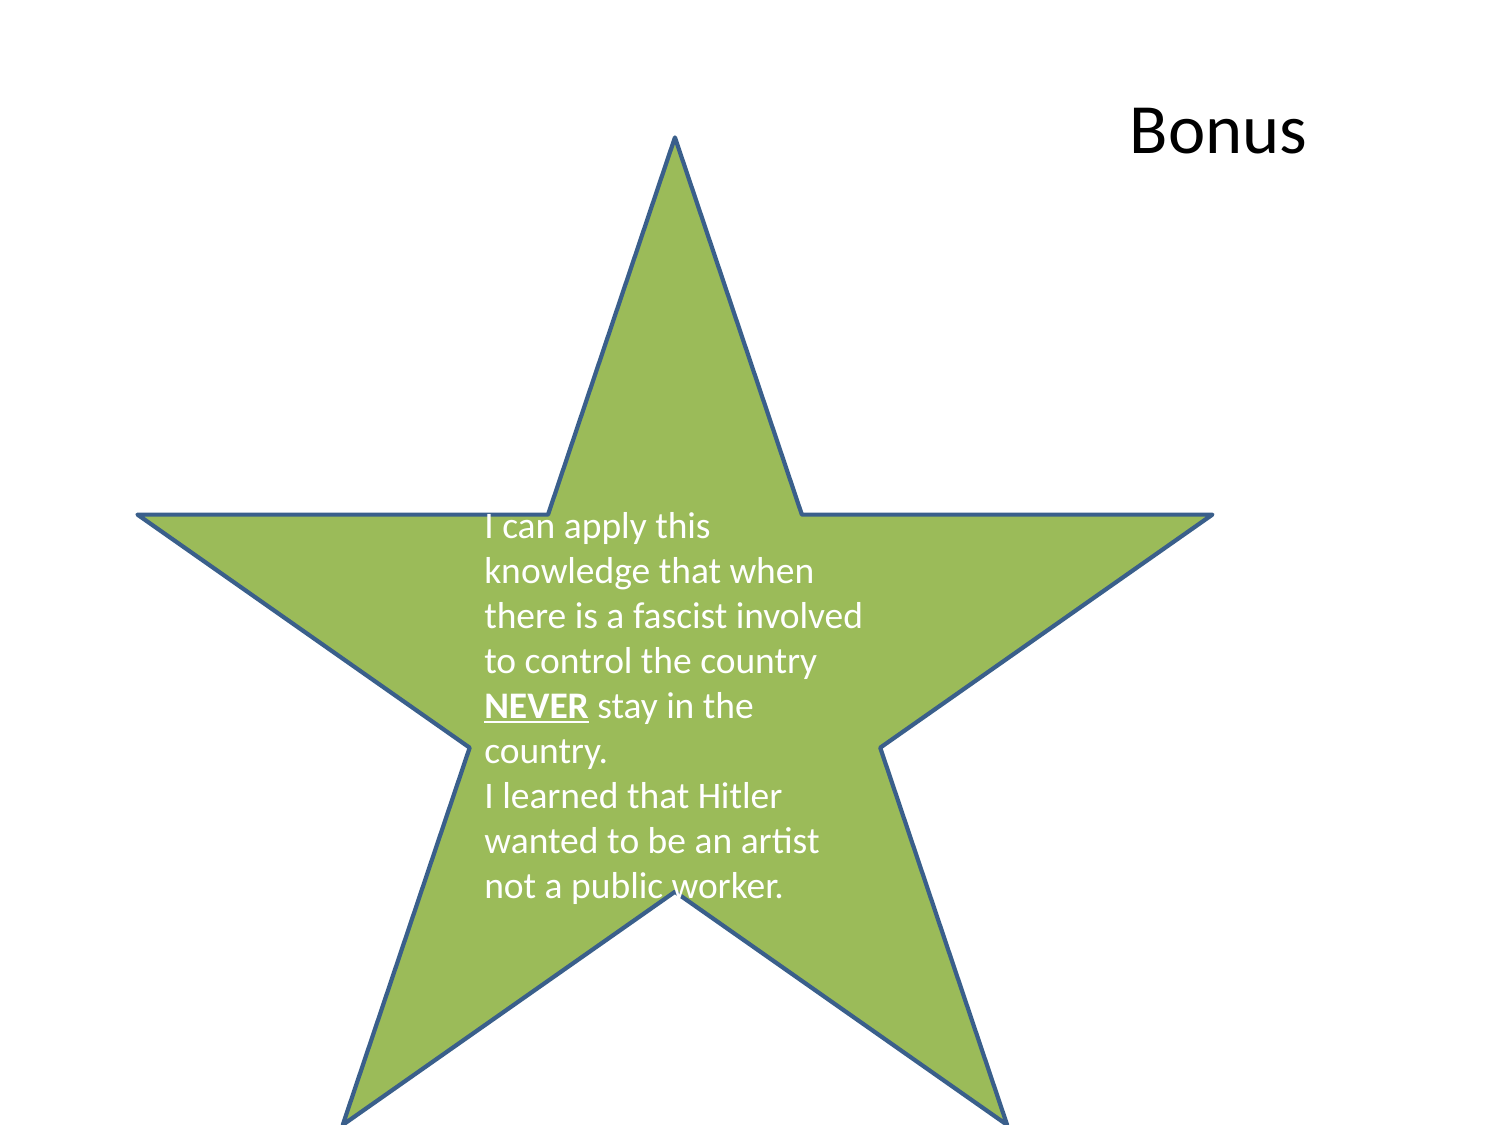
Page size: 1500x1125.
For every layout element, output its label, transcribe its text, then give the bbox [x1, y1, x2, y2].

text_box I can apply this knowledge that when there is a fascist involved to control the country NEVER stay in the country. I learned that Hitler wanted to be an artist not a public worker. [135, 135, 1215, 1125]
title Bonus [1050, 75, 1388, 175]
